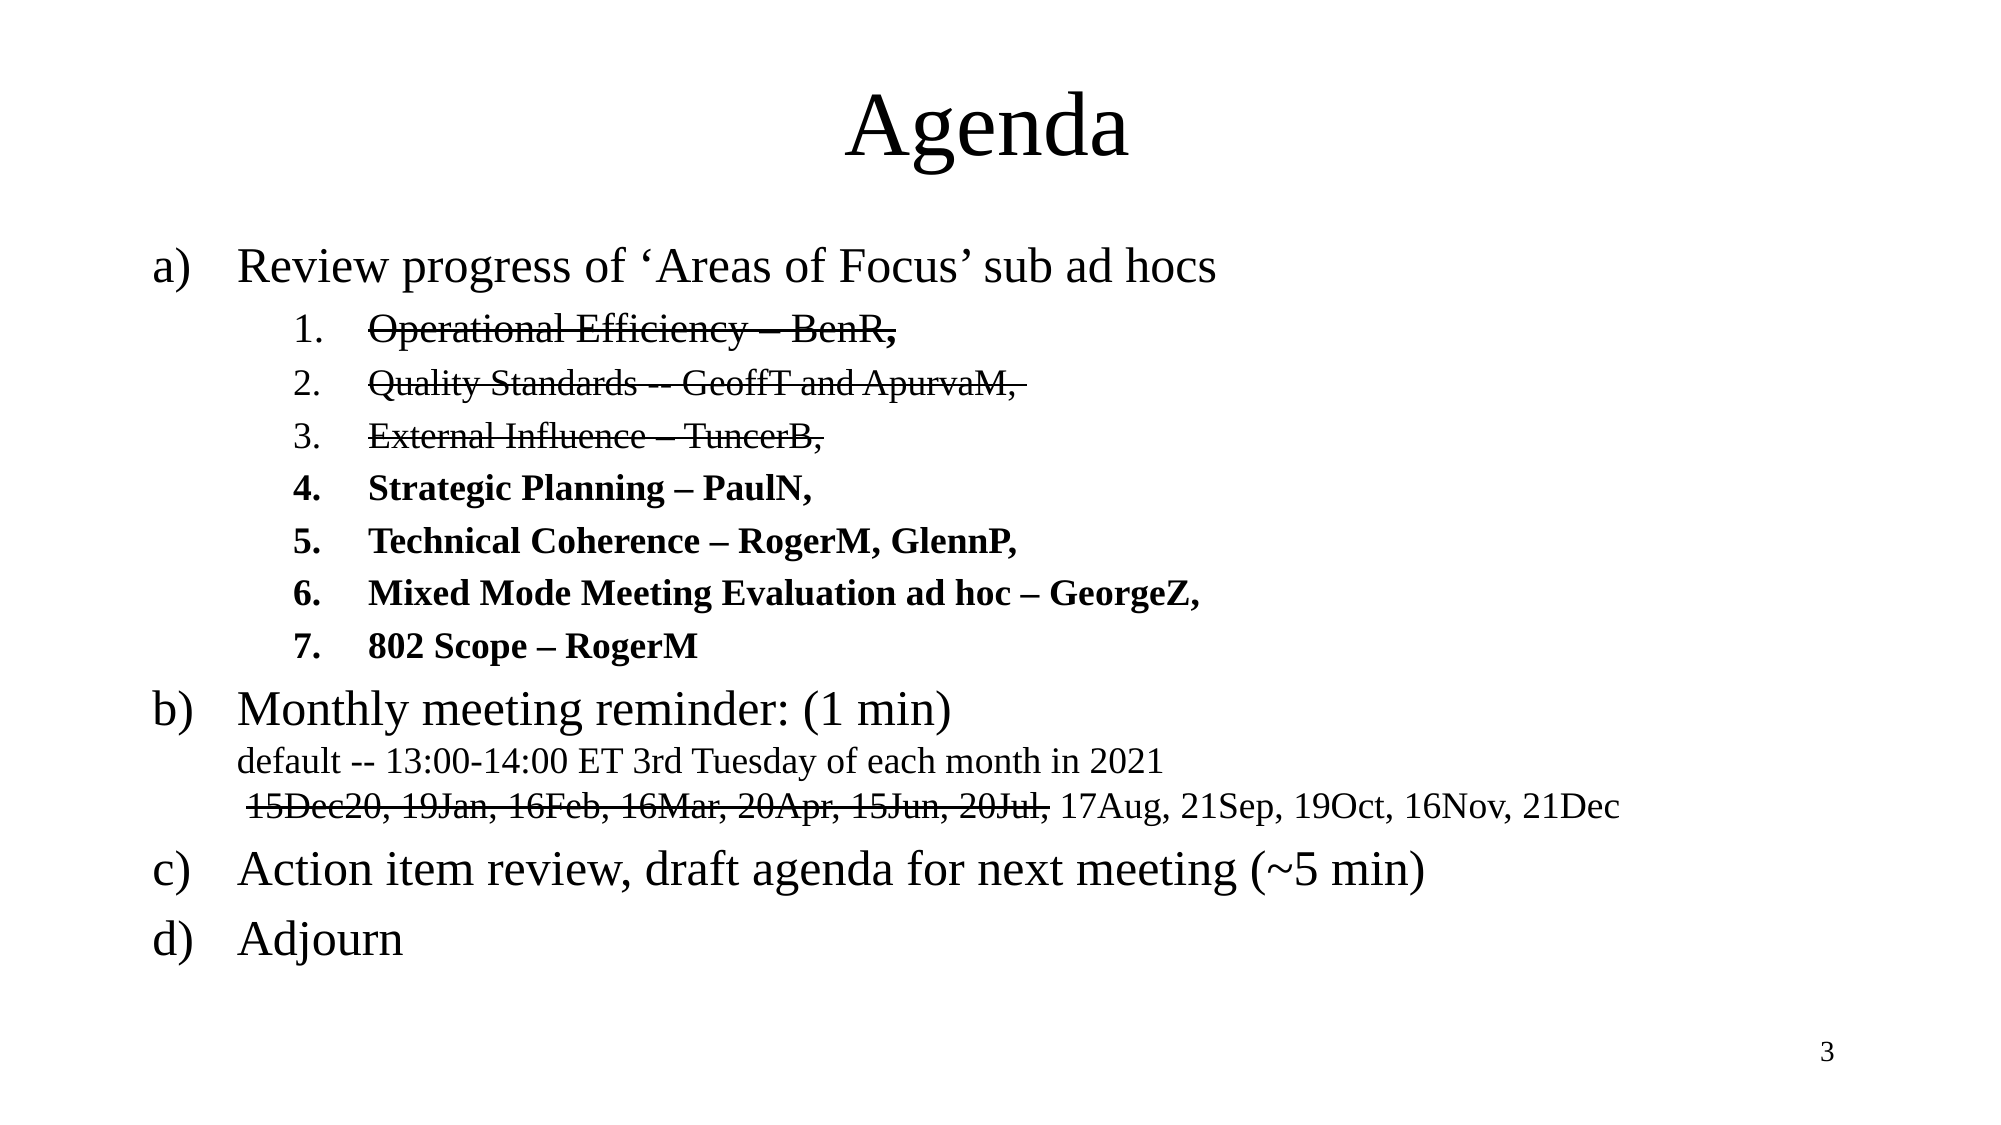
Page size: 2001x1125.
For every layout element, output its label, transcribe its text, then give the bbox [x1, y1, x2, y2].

list Review progress of ‘Areas of Focus’ sub ad hocs Operational Efficiency – BenR, Quality Standards -- GeoffT and ApurvaM, External Influence – TuncerB, Strategic Planning – PaulN, Technical Coherence – RogerM, GlennP, Mixed Mode Meeting Evaluation ad hoc – GeorgeZ, 802 Scope – RogerM Monthly meeting reminder: (1 min) default -- 13:00-14:00 ET 3rd Tuesday of each month in 2021 15Dec20, 19Jan, 16Feb, 16Mar, 20Apr, 15Jun, 20Jul, 17Aug, 21Sep, 19Oct, 16Nov, 21Dec Action item review, draft agenda for next meeting (~5 min) Adjourn [137, 224, 1838, 901]
slide_number 3 [1433, 1024, 1851, 1101]
title Agenda [137, 25, 1838, 214]
